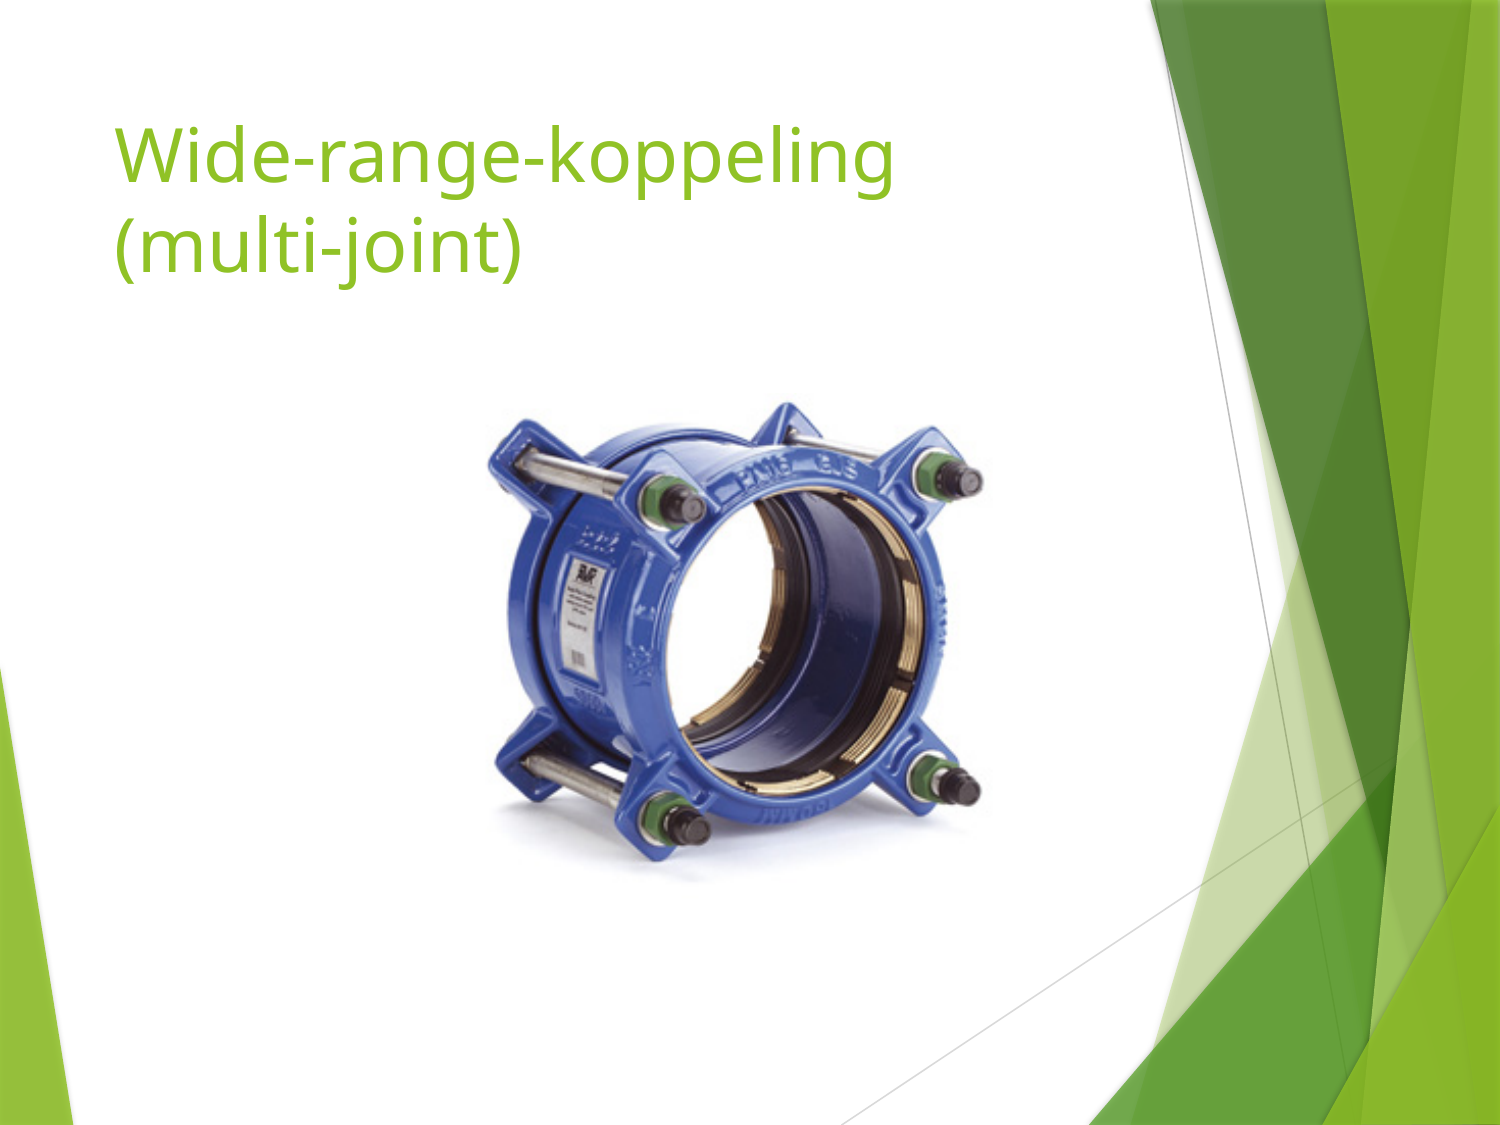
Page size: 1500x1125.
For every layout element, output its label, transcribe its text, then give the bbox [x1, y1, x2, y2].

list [454, 392, 1006, 903]
title Wide-range-koppeling (multi-joint) [99, 99, 1142, 317]
